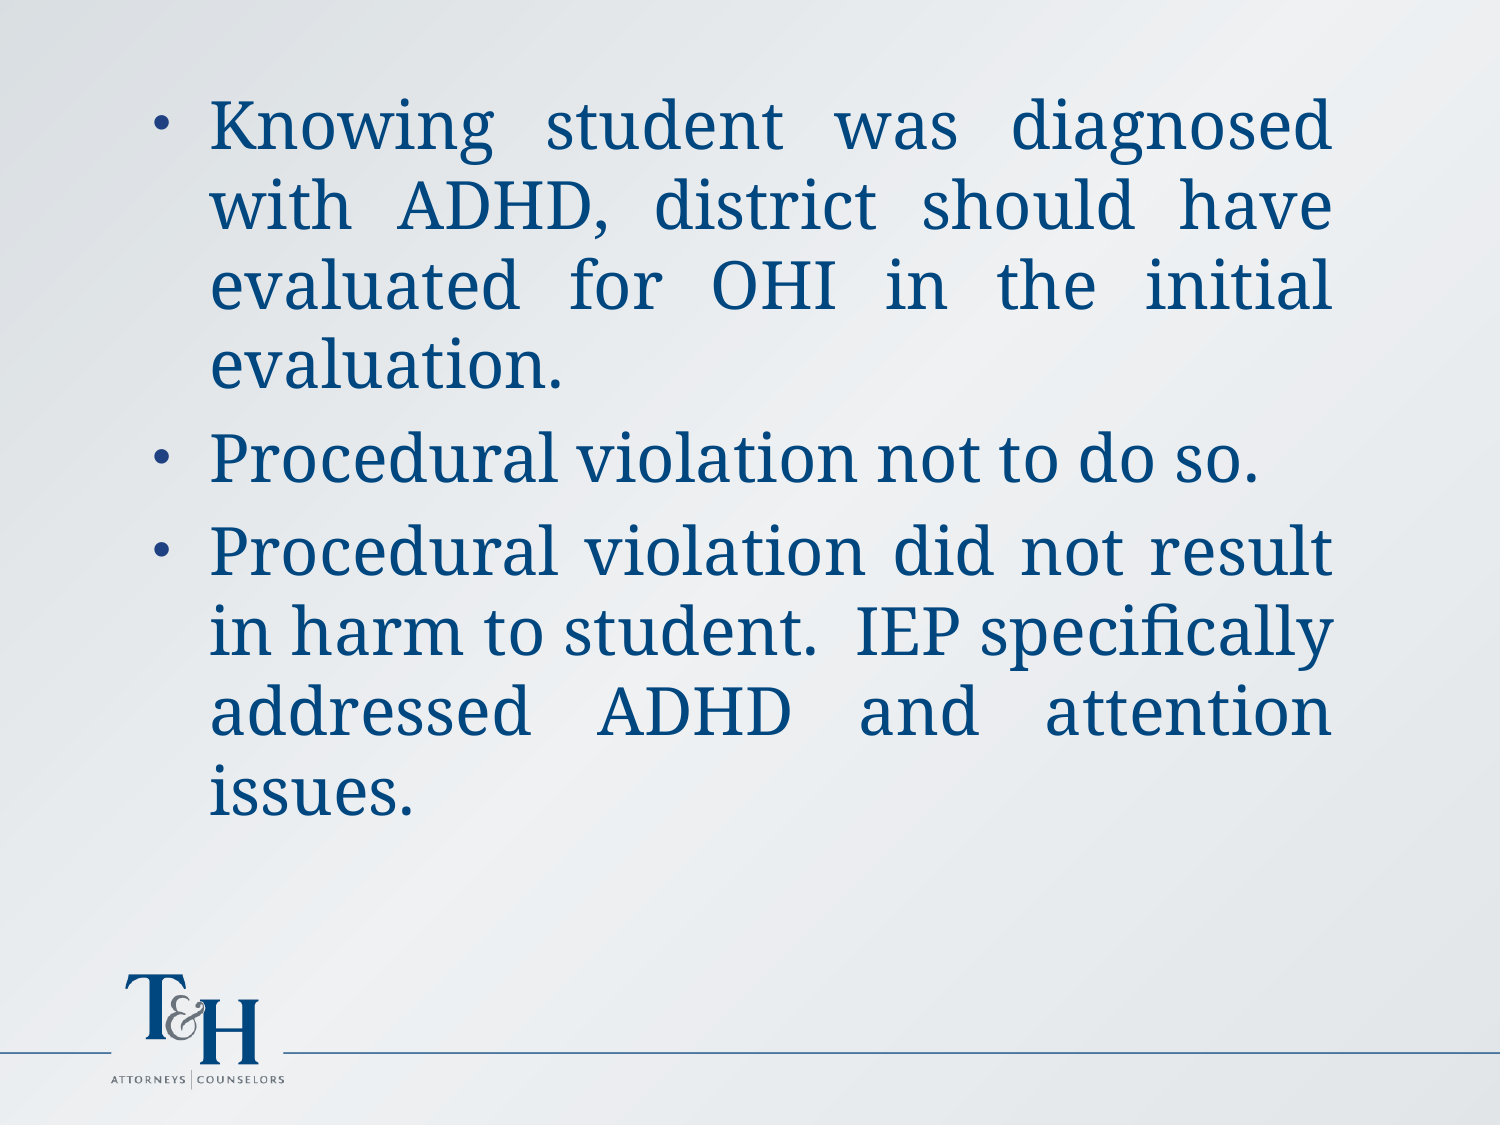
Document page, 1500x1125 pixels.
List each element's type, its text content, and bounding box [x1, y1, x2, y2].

list Knowing student was diagnosed with ADHD, district should have evaluated for OHI in the initial evaluation. Procedural violation not to do so. Procedural violation did not result in harm to student. IEP specifically addressed ADHD and attention issues. [137, 74, 1351, 926]
picture [0, 0, 1500, 1125]
